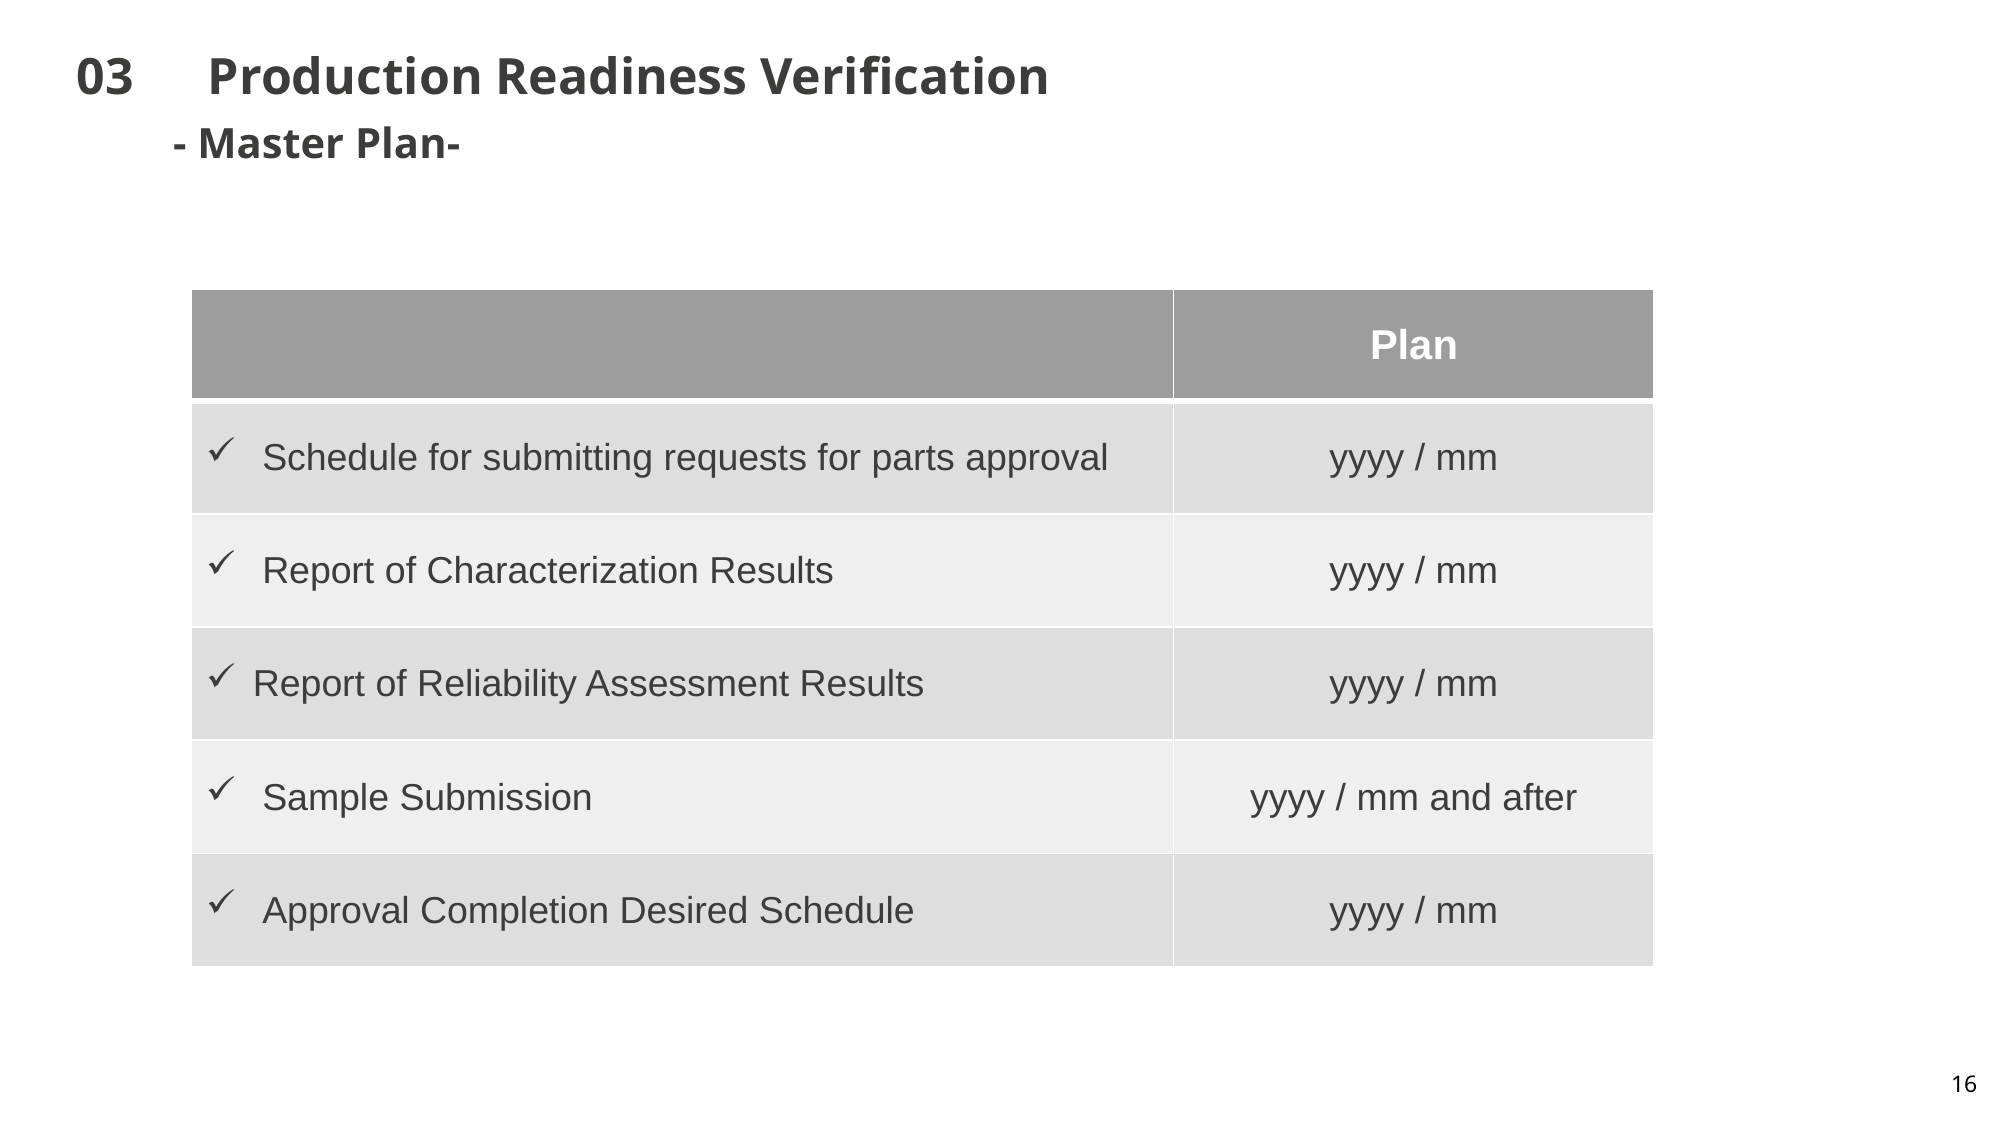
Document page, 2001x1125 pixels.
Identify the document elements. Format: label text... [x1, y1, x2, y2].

text_box - Master Plan- [173, 122, 1994, 168]
table_header Plan [1174, 290, 1653, 398]
table_cell yyyy / mm [1174, 854, 1653, 966]
table_cell Report of Reliability Assessment Results [192, 628, 1173, 739]
table_cell yyyy / mm and after [1174, 741, 1653, 853]
table_cell Sample Submission [192, 741, 1173, 853]
table_cell Approval Completion Desired Schedule [192, 854, 1173, 966]
table_cell Schedule for submitting requests for parts approval [192, 404, 1173, 513]
table_cell yyyy / mm [1174, 628, 1653, 739]
table_header [192, 290, 1173, 398]
table_cell yyyy / mm [1174, 515, 1653, 626]
table_cell yyyy / mm [1174, 404, 1653, 513]
table_cell Report of Characterization Results [192, 515, 1173, 626]
title 03 Production Readiness Verification [0, 0, 1877, 123]
